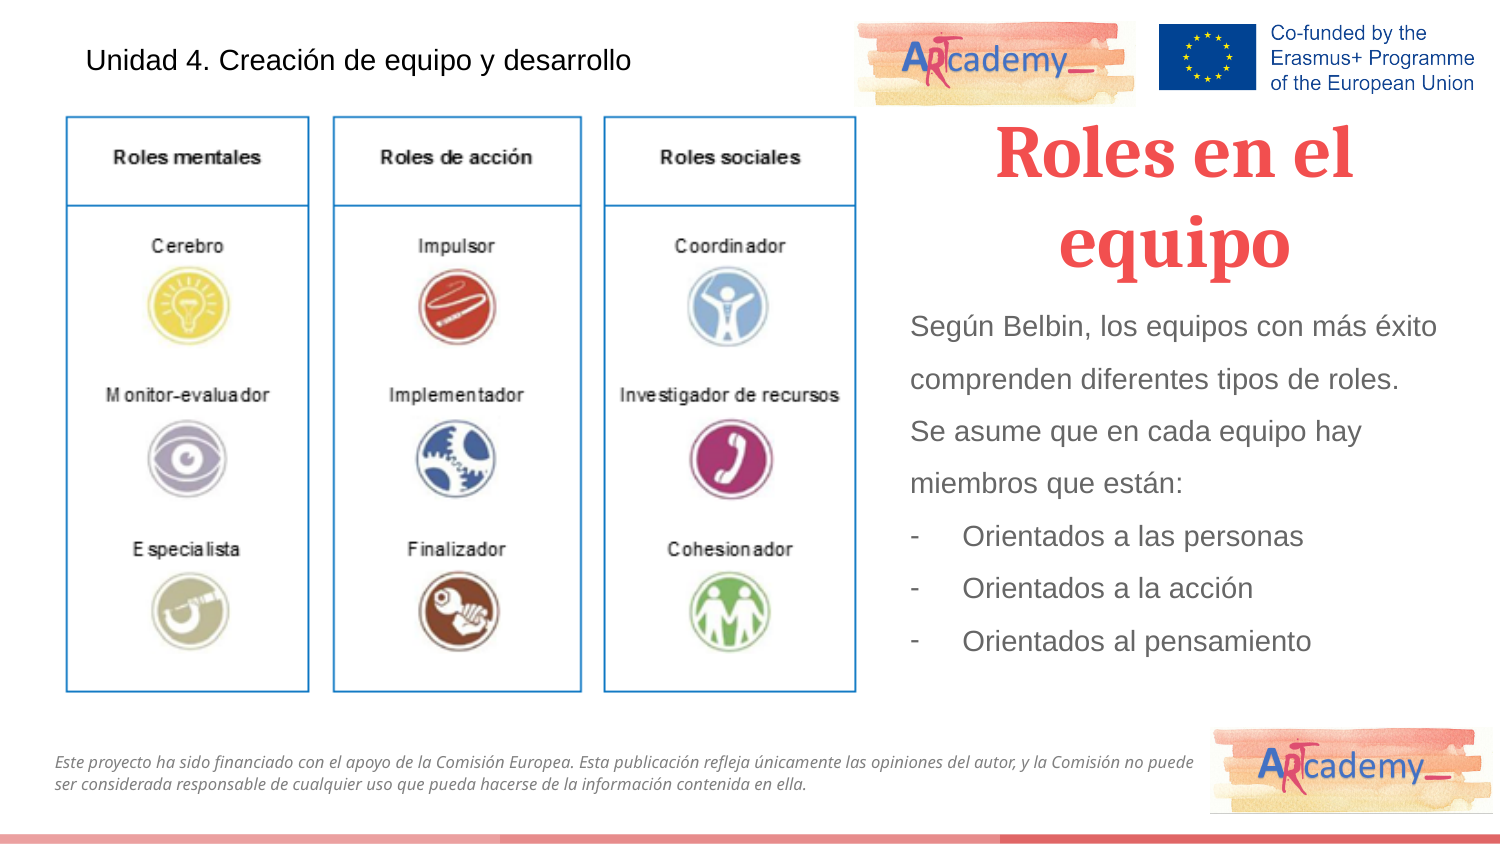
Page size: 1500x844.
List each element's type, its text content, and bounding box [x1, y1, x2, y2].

picture [1210, 709, 1493, 844]
title Roles en el equipo [895, 90, 1456, 275]
text_box Unidad 4. Creación de equipo y desarrollo [70, 33, 849, 84]
picture [1158, 24, 1474, 94]
text_box Este proyecto ha sido financiado con el apoyo de la Comisión Europea. Esta publicación refleja únicamente las opiniones del autor, y la Comisión no puede ser considerada responsable de cualquier uso que pueda hacerse de la información contenida en ella. [39, 742, 1205, 811]
picture [58, 2, 1137, 701]
list Según Belbin, los equipos con más éxito comprenden diferentes tipos de roles. Se asume que en cada equipo hay miembros que están: Orientados a las personas Orientados a la acción Orientados al pensamiento [877, 275, 1456, 679]
